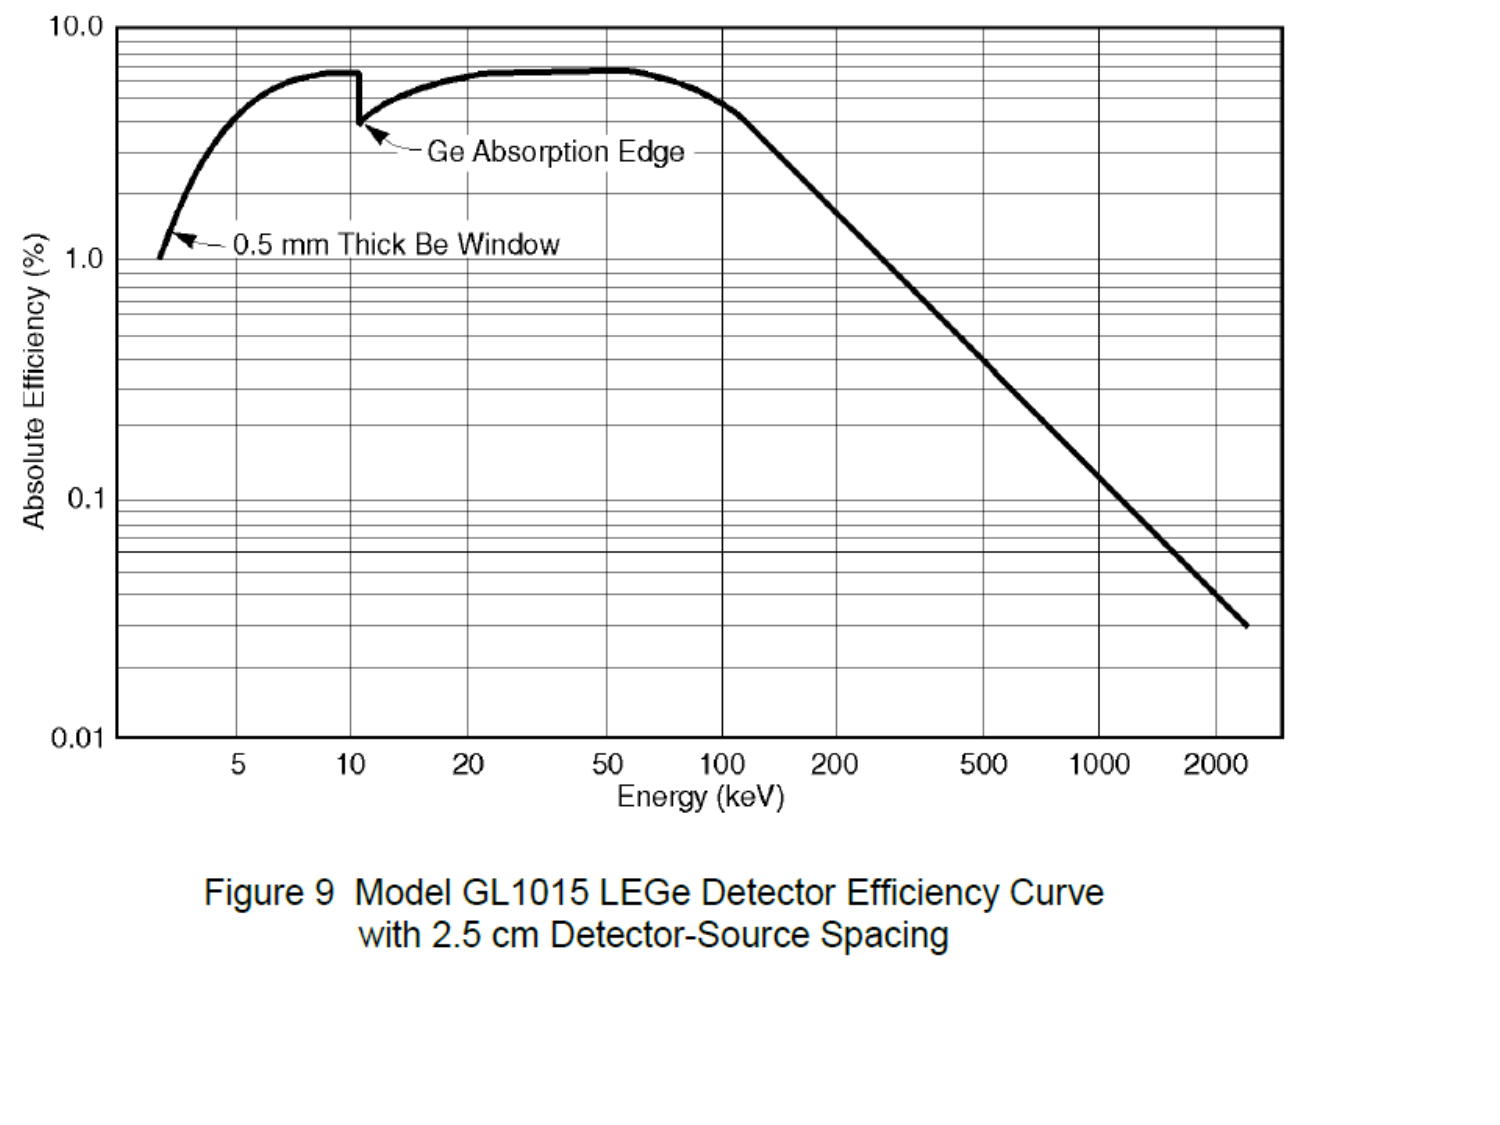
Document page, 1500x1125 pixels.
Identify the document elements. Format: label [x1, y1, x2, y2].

picture [0, 0, 1311, 971]
